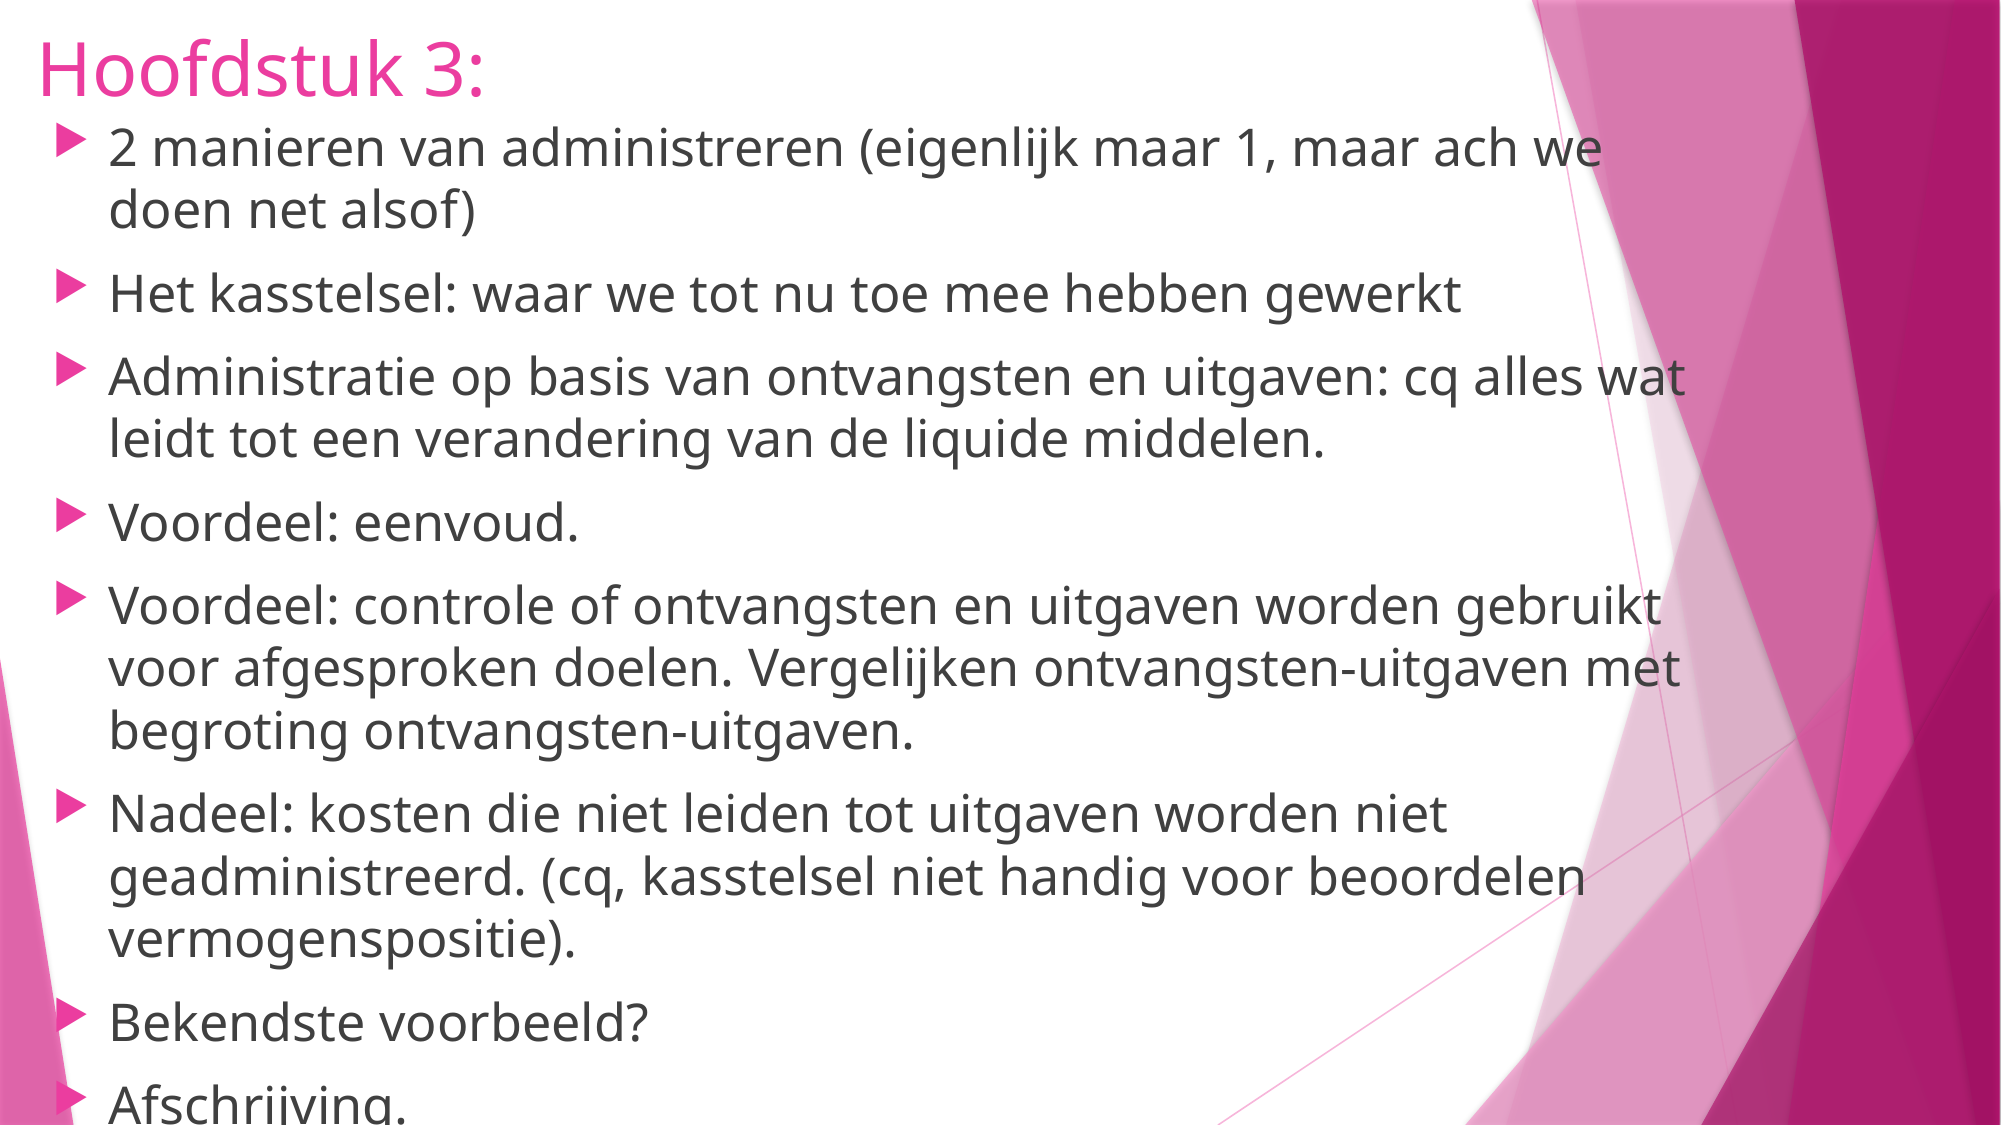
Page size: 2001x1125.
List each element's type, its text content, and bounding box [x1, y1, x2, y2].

list 2 manieren van administreren (eigenlijk maar 1, maar ach we doen net alsof) Het kasstelsel: waar we tot nu toe mee hebben gewerkt Administratie op basis van ontvangsten en uitgaven: cq alles wat leidt tot een verandering van de liquide middelen. Voordeel: eenvoud. Voordeel: controle of ontvangsten en uitgaven worden gebruikt voor afgesproken doelen. Vergelijken ontvangsten-uitgaven met begroting ontvangsten-uitgaven. Nadeel: kosten die niet leiden tot uitgaven worden niet geadministreerd. (cq, kasstelsel niet handig voor beoordelen vermogenspositie). Bekendste voorbeeld? Afschrijving. [37, 106, 1747, 992]
title Hoofdstuk 3: [21, 13, 1522, 317]
